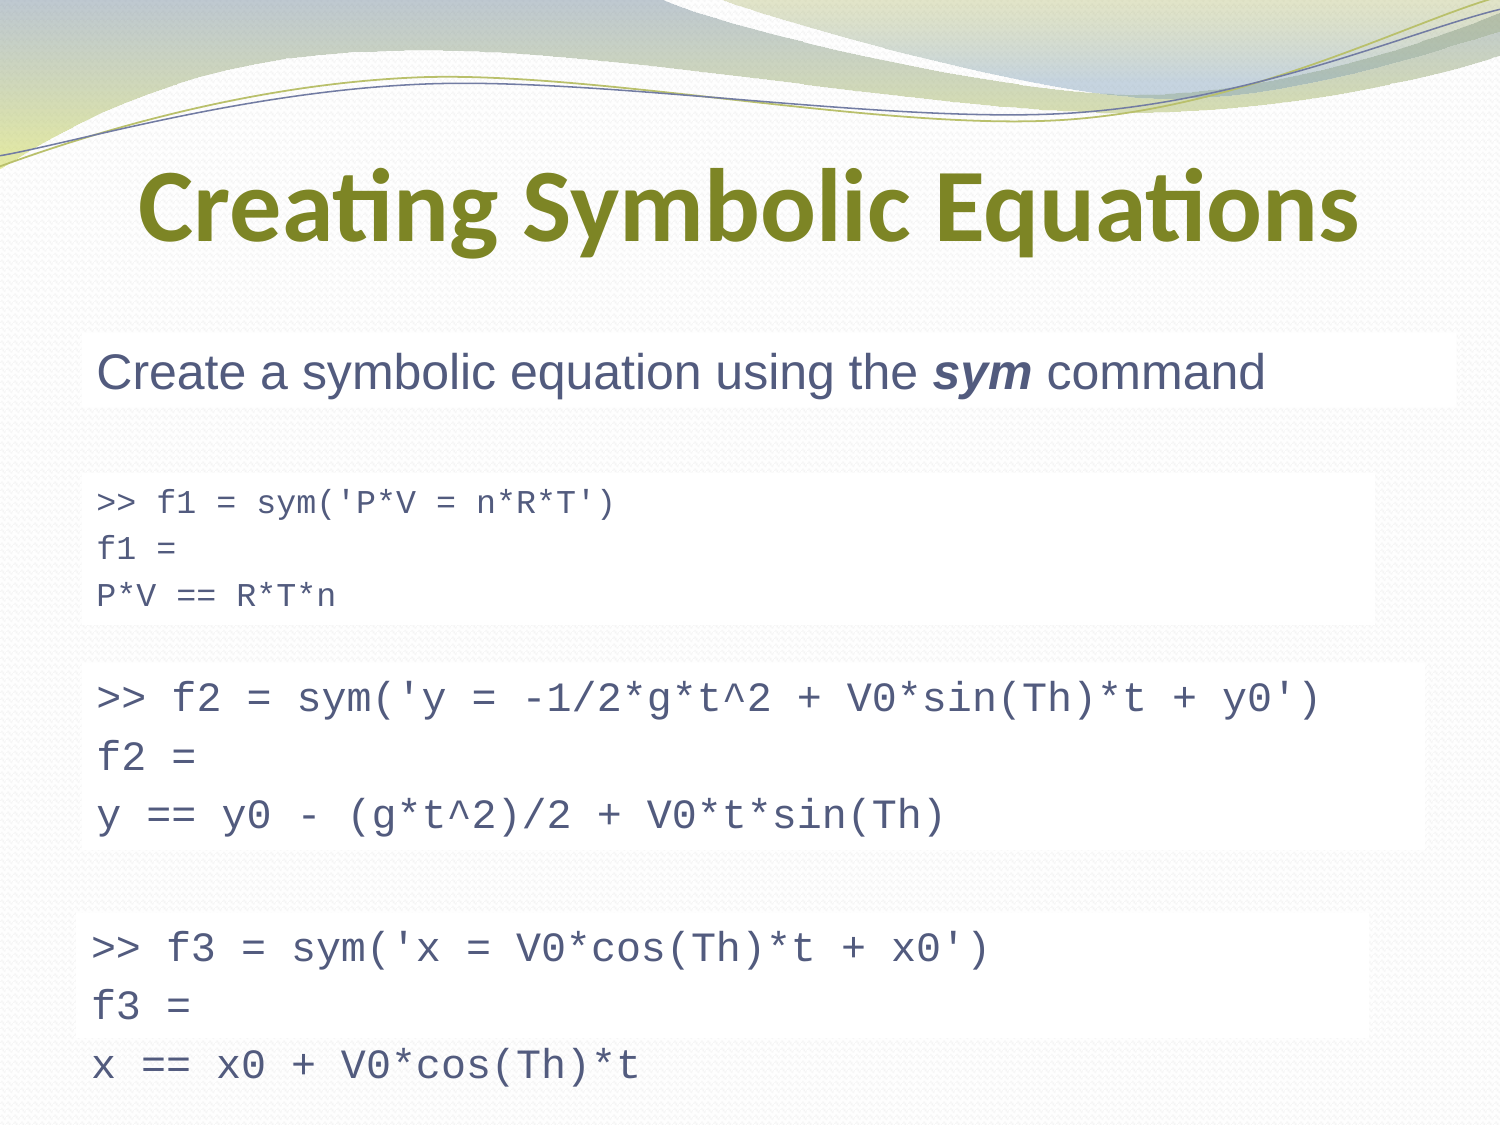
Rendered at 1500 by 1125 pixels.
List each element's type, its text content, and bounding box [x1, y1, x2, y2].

text_box Create a symbolic equation using the sym command [80, 331, 1459, 410]
title Creating Symbolic Equations [75, 75, 1425, 263]
text_box >> f1 = sym('P*V = n*R*T') f1 = P*V == R*T*n [80, 470, 1377, 627]
text_box >> f3 = sym('x = V0*cos(Th)*t + x0') f3 = x == x0 + V0*cos(Th)*t [74, 910, 1372, 1040]
text_box >> f2 = sym('y = -1/2*g*t^2 + V0*sin(Th)*t + y0') f2 = y == y0 - (g*t^2)/2 + V0*t*sin(Th) [80, 660, 1427, 852]
